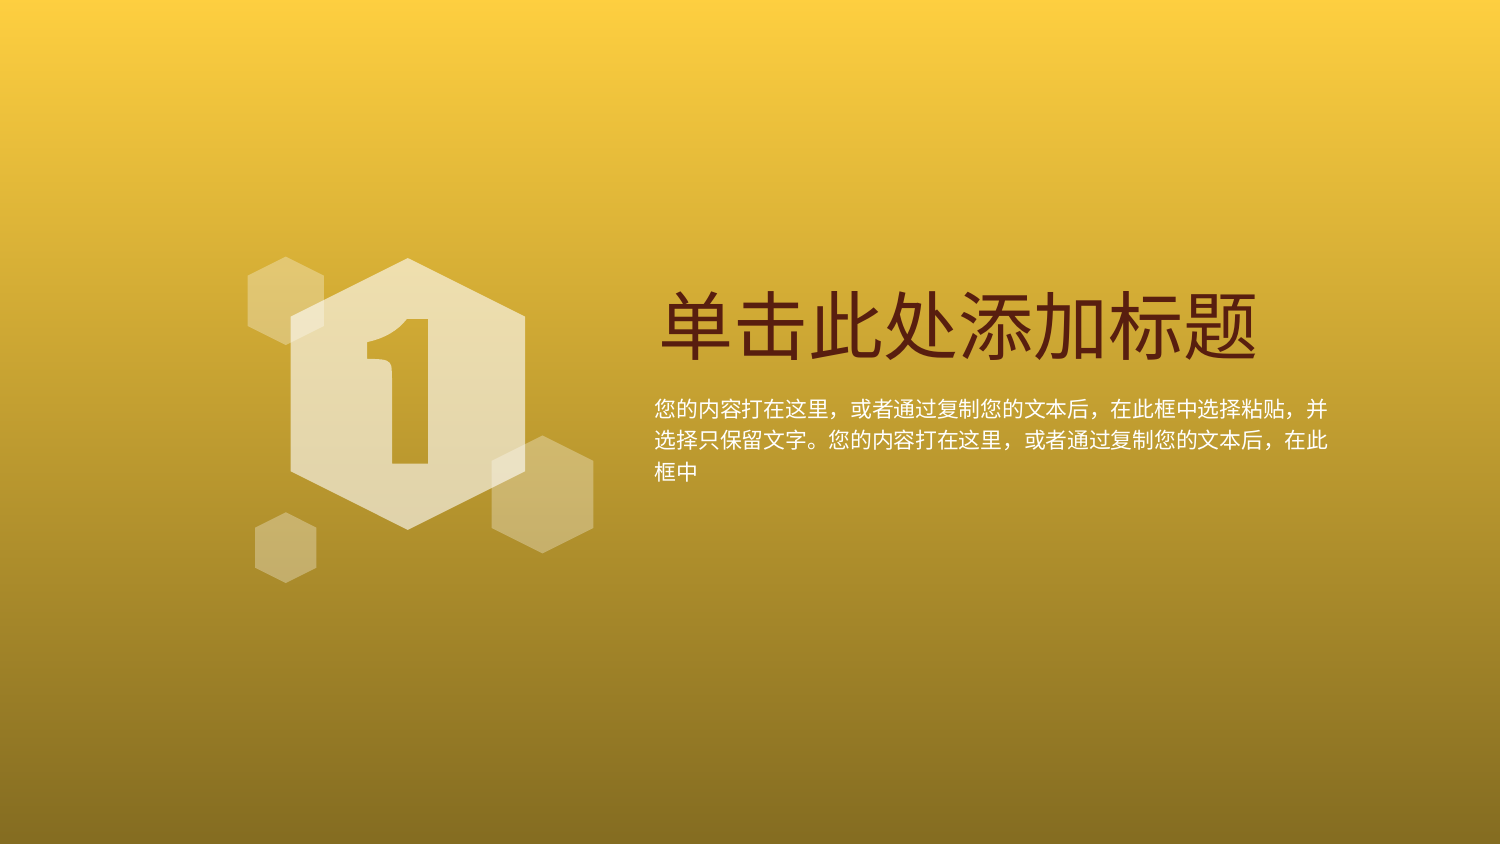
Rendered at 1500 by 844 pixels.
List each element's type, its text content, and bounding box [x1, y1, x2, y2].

text_box 您的内容打在这里，或者通过复制您的文本后，在此框中选择粘贴，并选择只保留文字。您的内容打在这里，或者通过复制您的文本后，在此框中 [643, 384, 1344, 490]
text_box [290, 258, 526, 530]
text_box 单击此处添加标题 [643, 272, 1321, 378]
text_box [254, 511, 318, 585]
text_box [246, 255, 325, 347]
text_box [490, 434, 595, 555]
